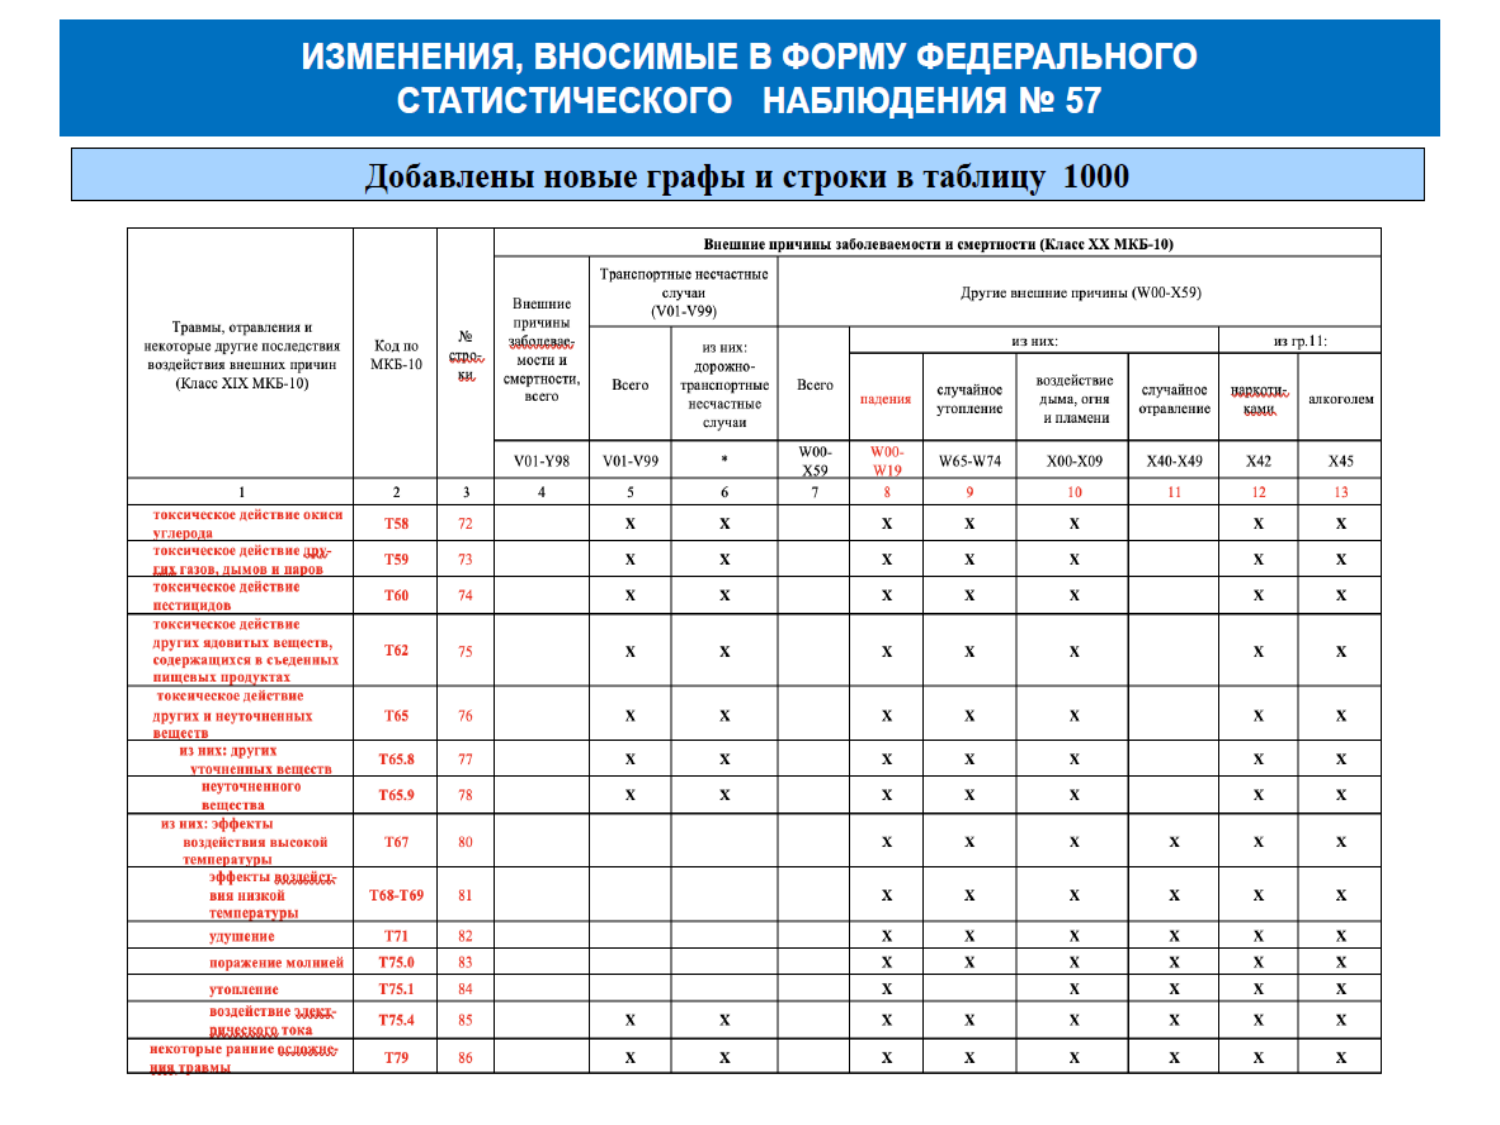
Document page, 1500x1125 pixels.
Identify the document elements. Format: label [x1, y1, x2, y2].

list [0, 0, 1500, 1110]
